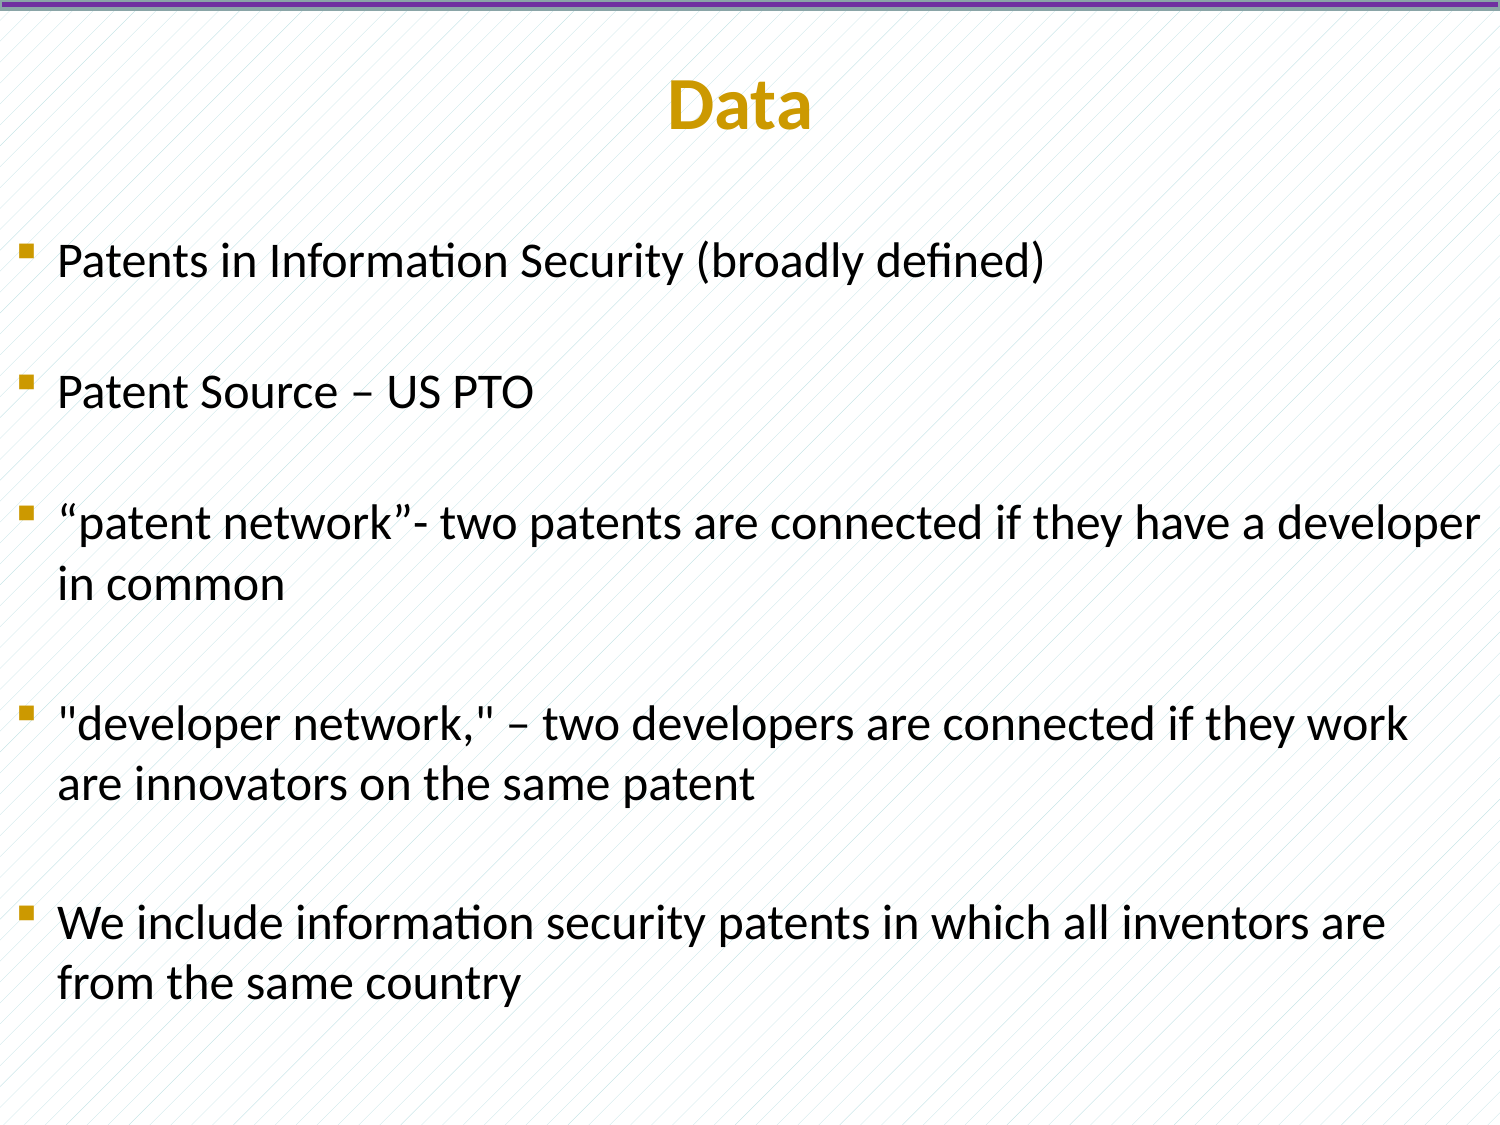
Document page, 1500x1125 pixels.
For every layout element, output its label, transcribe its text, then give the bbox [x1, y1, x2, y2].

list Patents in Information Security (broadly defined) Patent Source – US PTO “patent network”- two patents are connected if they have a developer in common "developer network," – two developers are connected if they work are innovators on the same patent We include information security patents in which all inventors are from the same country [0, 149, 1500, 1125]
title Data [0, 0, 1500, 149]
